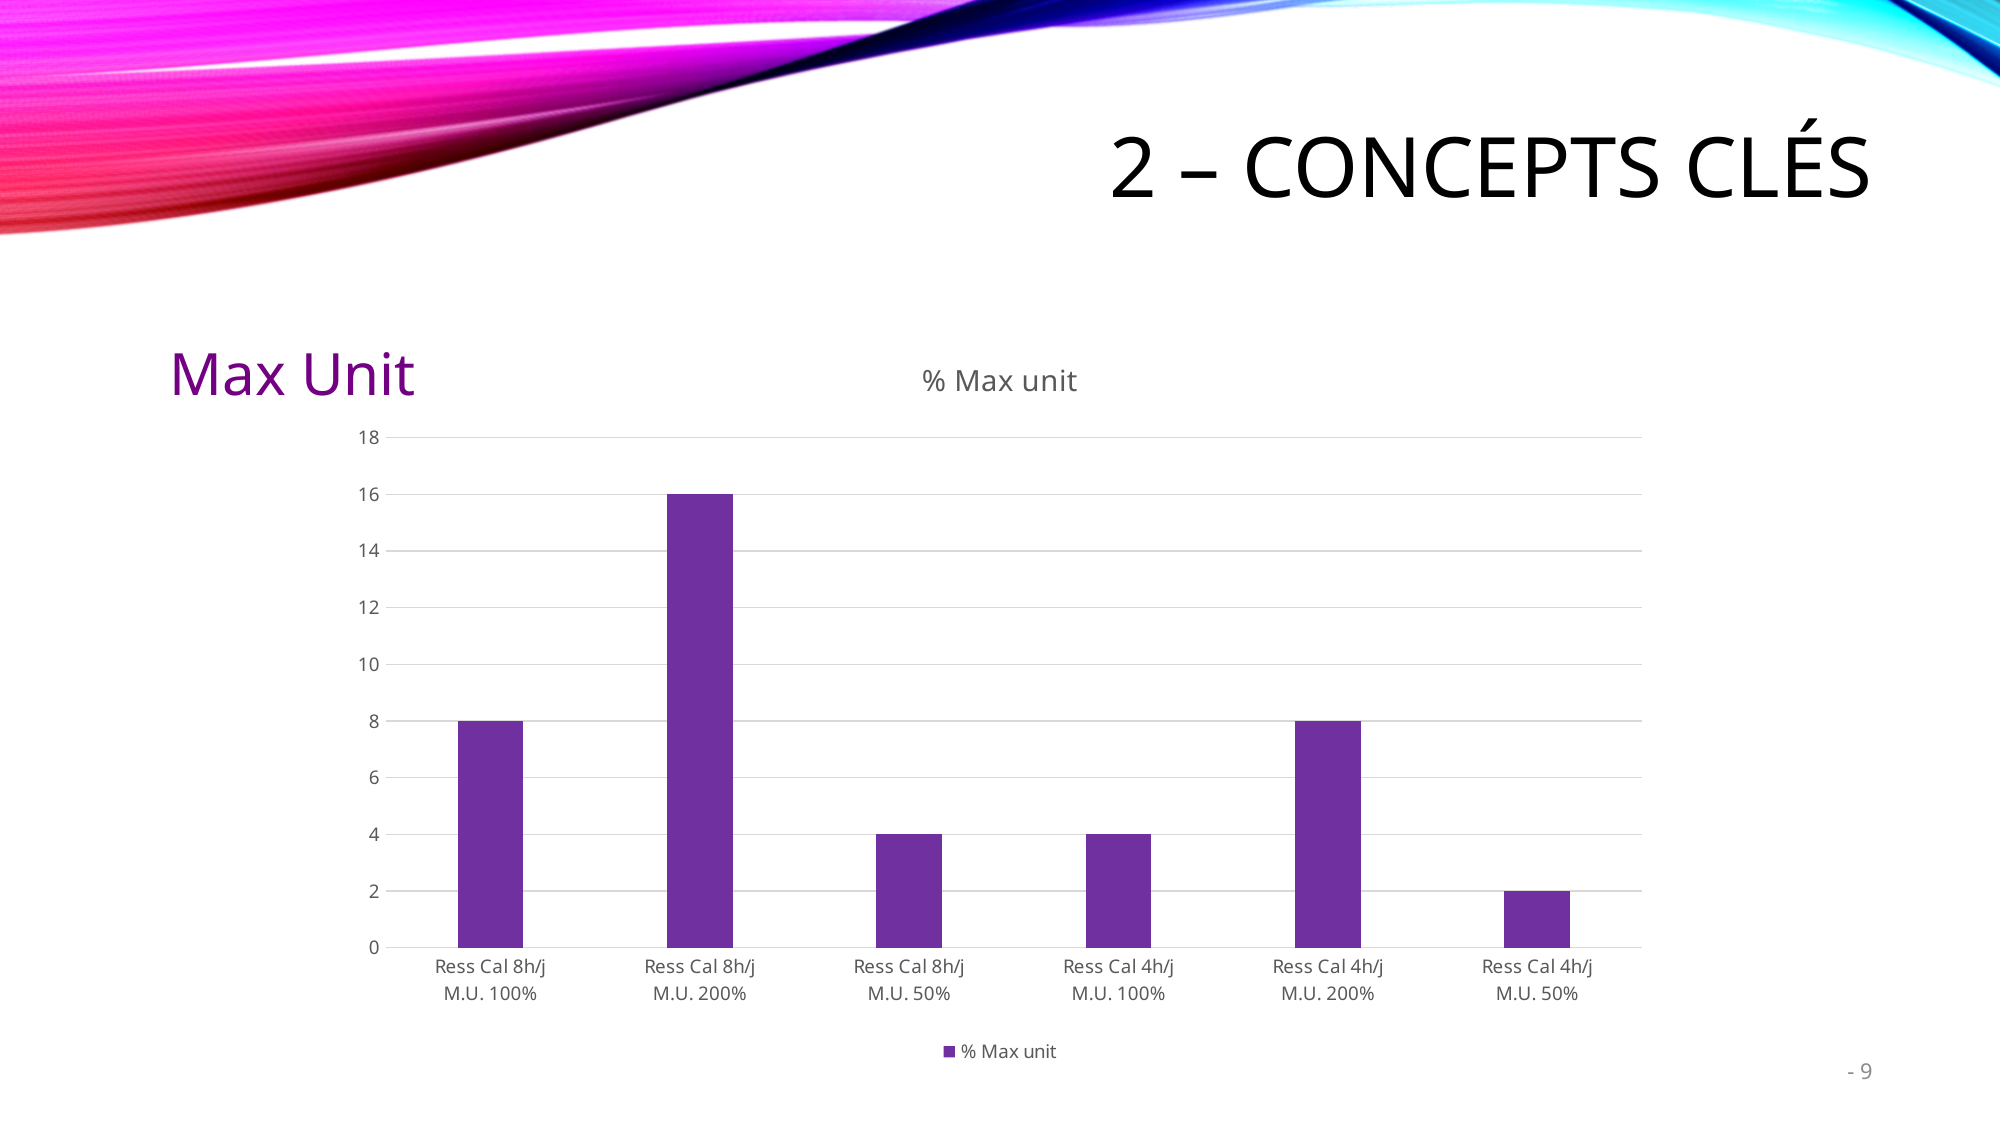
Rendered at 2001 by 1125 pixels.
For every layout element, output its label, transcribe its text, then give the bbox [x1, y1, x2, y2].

slide_number 9 [1808, 1042, 1888, 1103]
text_box Max Unit [154, 259, 1841, 415]
picture [1890, 0, 2000, 75]
title 2 – Concepts clés [638, 64, 1888, 277]
picture [1910, 0, 2000, 45]
chart [330, 328, 1669, 1072]
picture [0, 0, 2000, 237]
